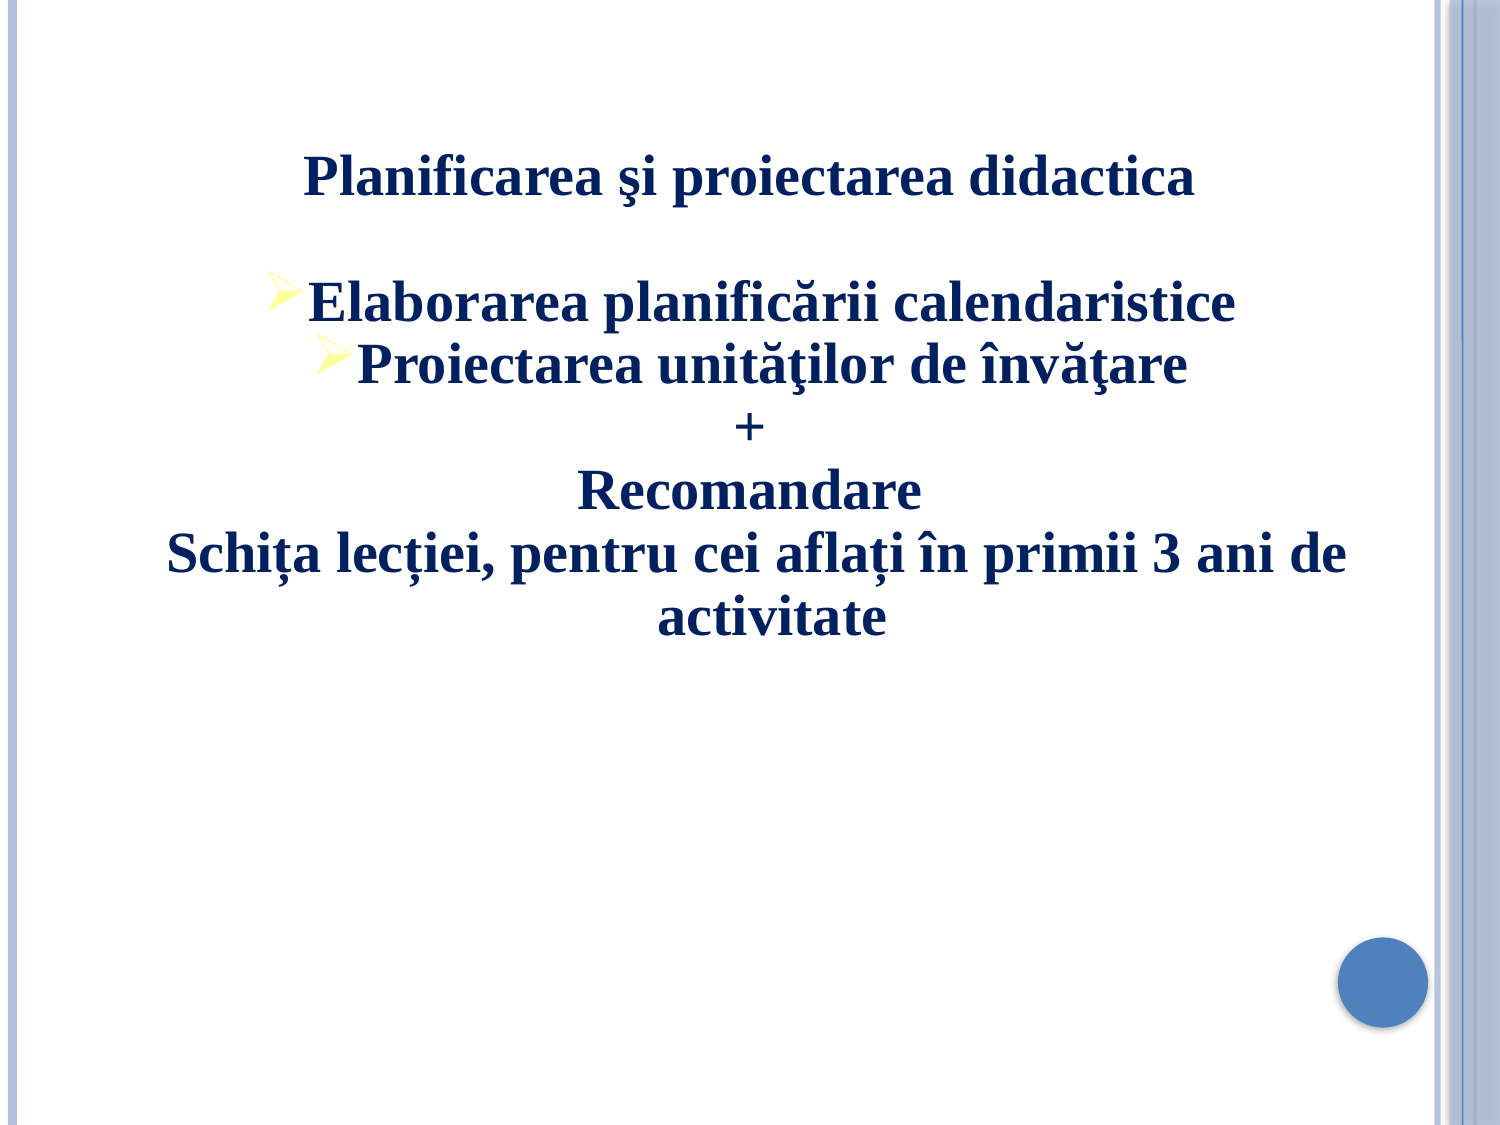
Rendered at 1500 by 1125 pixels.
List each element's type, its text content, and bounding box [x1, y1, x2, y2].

slide_number [1333, 940, 1434, 1026]
text_box Planificarea şi proiectarea didactica Elaborarea planificării calendaristice Proiectarea unităţilor de învăţare + Recomandare Schița lecției, pentru cei aflați în primii 3 ani de activitate [99, 137, 1400, 656]
